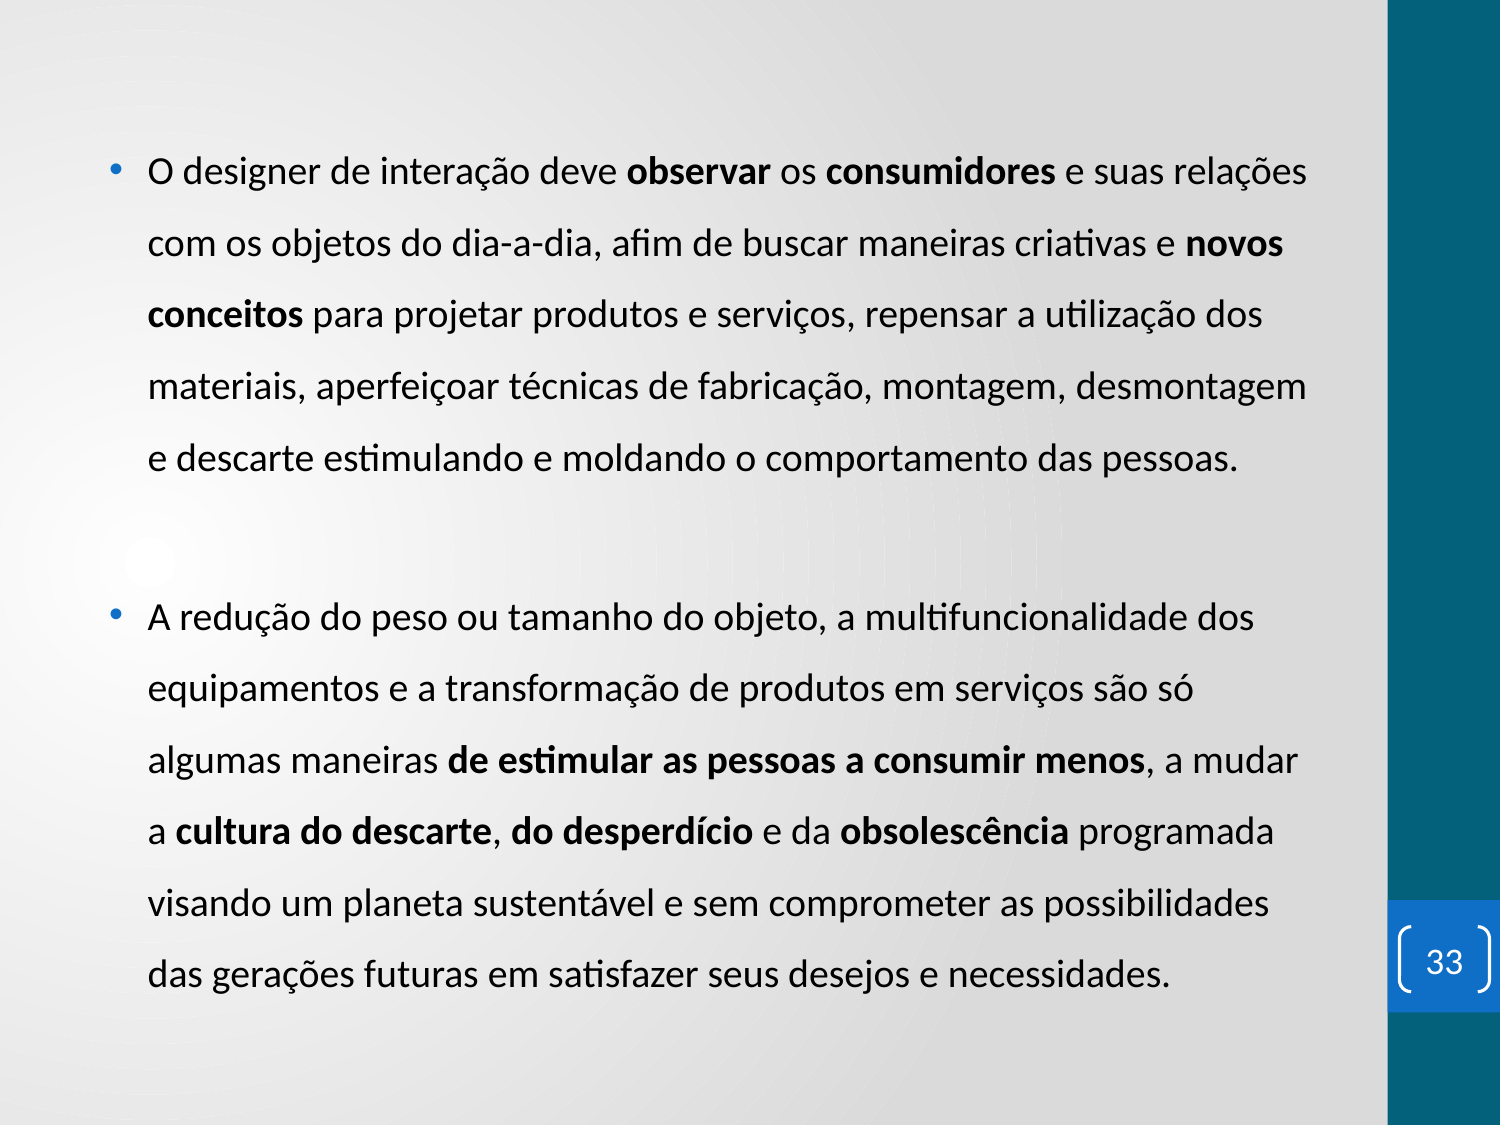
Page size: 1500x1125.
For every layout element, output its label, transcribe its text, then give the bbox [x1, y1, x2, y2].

slide_number 33 [1397, 925, 1492, 994]
list O designer de interação deve observar os consumidores e suas relações com os objetos do dia-a-dia, afim de buscar maneiras criativas e novos conceitos para projetar produtos e serviços, repensar a utilização dos materiais, aperfeiçoar técnicas de fabricação, montagem, desmontagem e descarte estimulando e moldando o comportamento das pessoas. A redução do peso ou tamanho do objeto, a multifuncionalidade dos equipamentos e a transformação de produtos em serviços são só algumas maneiras de estimular as pessoas a consumir menos, a mudar a cultura do descarte, do desperdício e da obsolescência programada visando um planeta sustentável e sem comprometer as possibilidades das gerações futuras em satisfazer seus desejos e necessidades. [75, 113, 1325, 1050]
